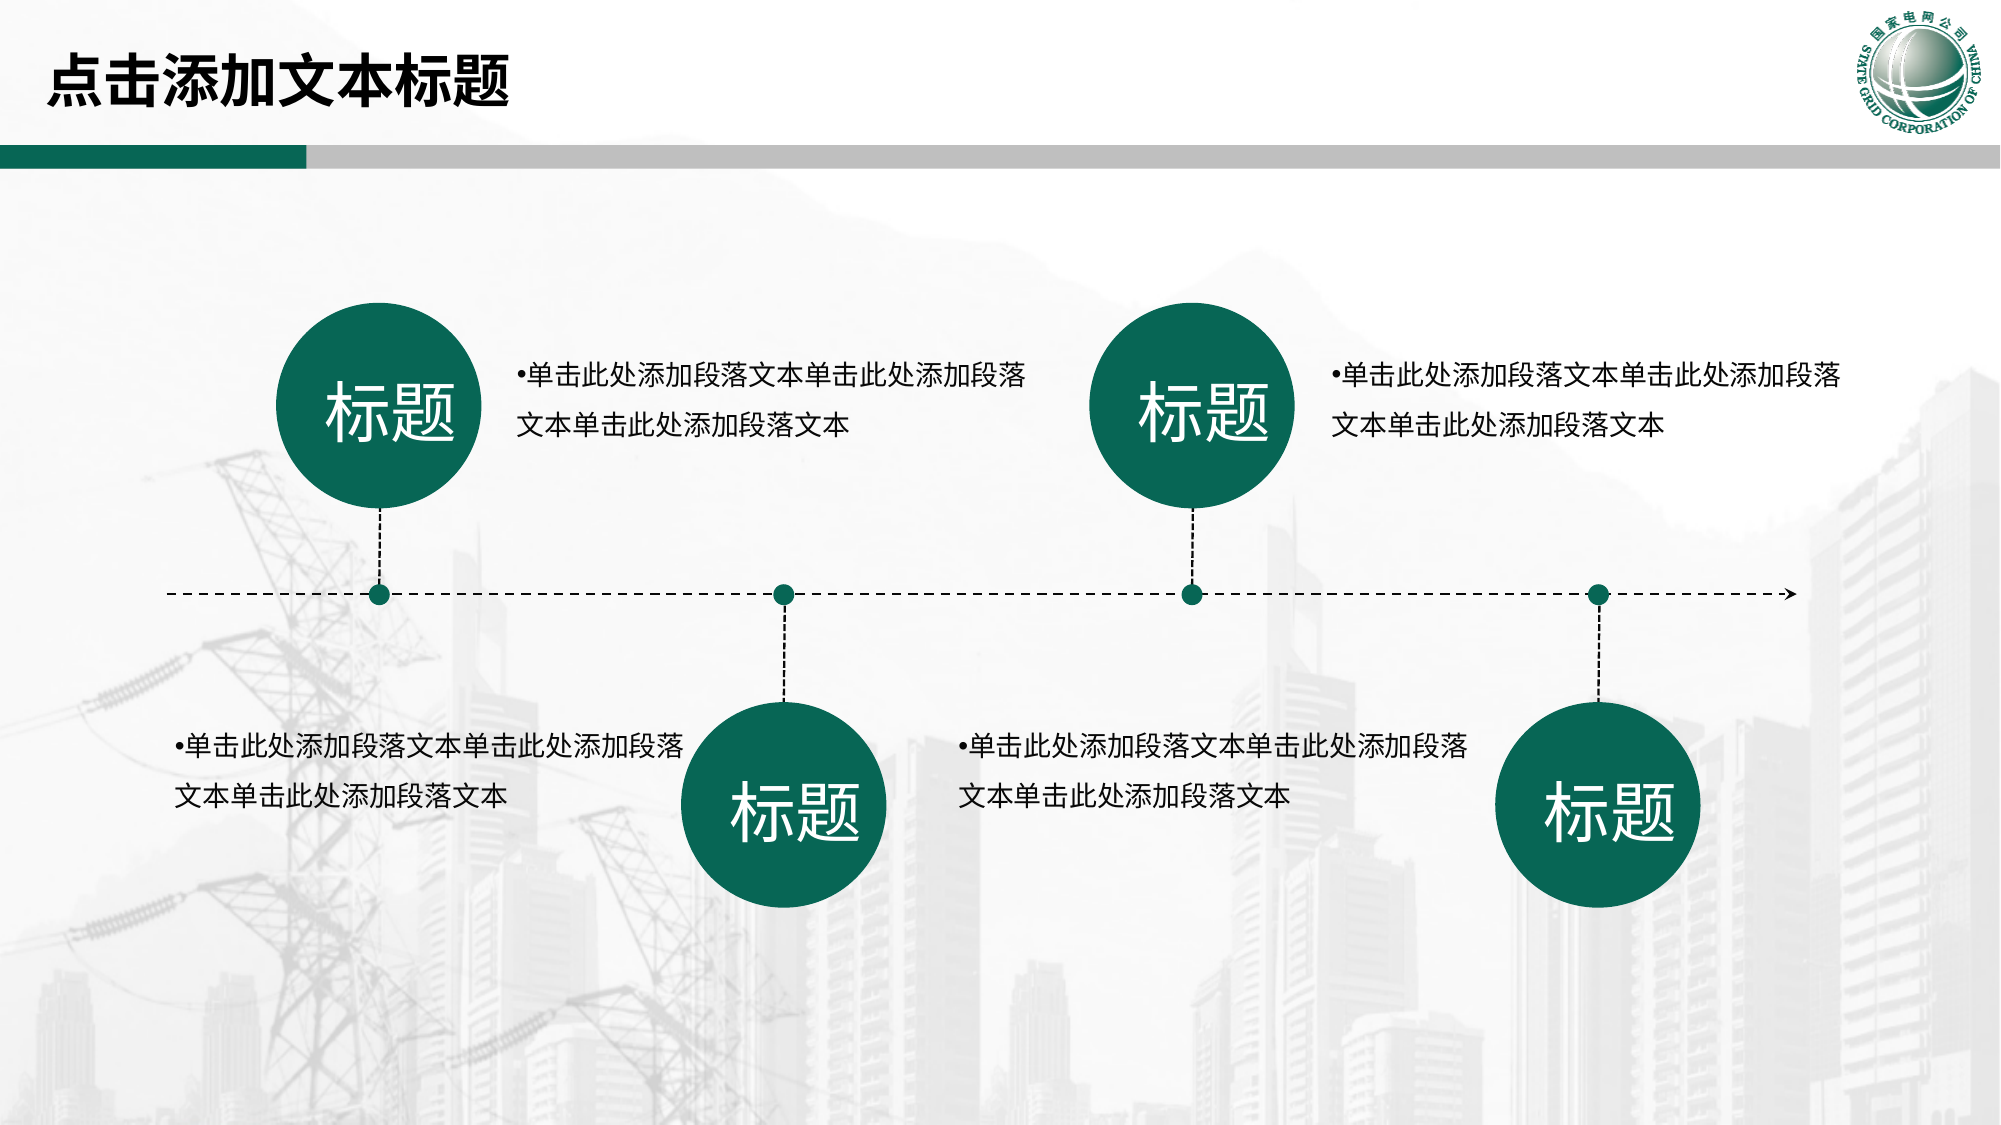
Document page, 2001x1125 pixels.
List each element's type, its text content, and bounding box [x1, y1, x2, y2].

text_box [1089, 302, 1295, 509]
text_box 单击此处添加段落文本单击此处添加段落文本单击此处添加段落文本 [943, 705, 1492, 891]
text_box 单击此处添加段落文本单击此处添加段落文本单击此处添加段落文本 [501, 333, 1050, 480]
text_box 单击此处添加段落文本单击此处添加段落文本单击此处添加段落文本 [1316, 333, 1865, 520]
picture [0, 169, 2001, 1125]
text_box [681, 702, 887, 908]
picture [0, 0, 2001, 145]
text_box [1495, 702, 1701, 908]
text_box 单击此处添加段落文本单击此处添加段落文本单击此处添加段落文本 [159, 704, 681, 891]
text_box 点击添加文本标题 [0, 37, 692, 122]
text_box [276, 302, 482, 509]
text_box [166, 480, 1797, 705]
